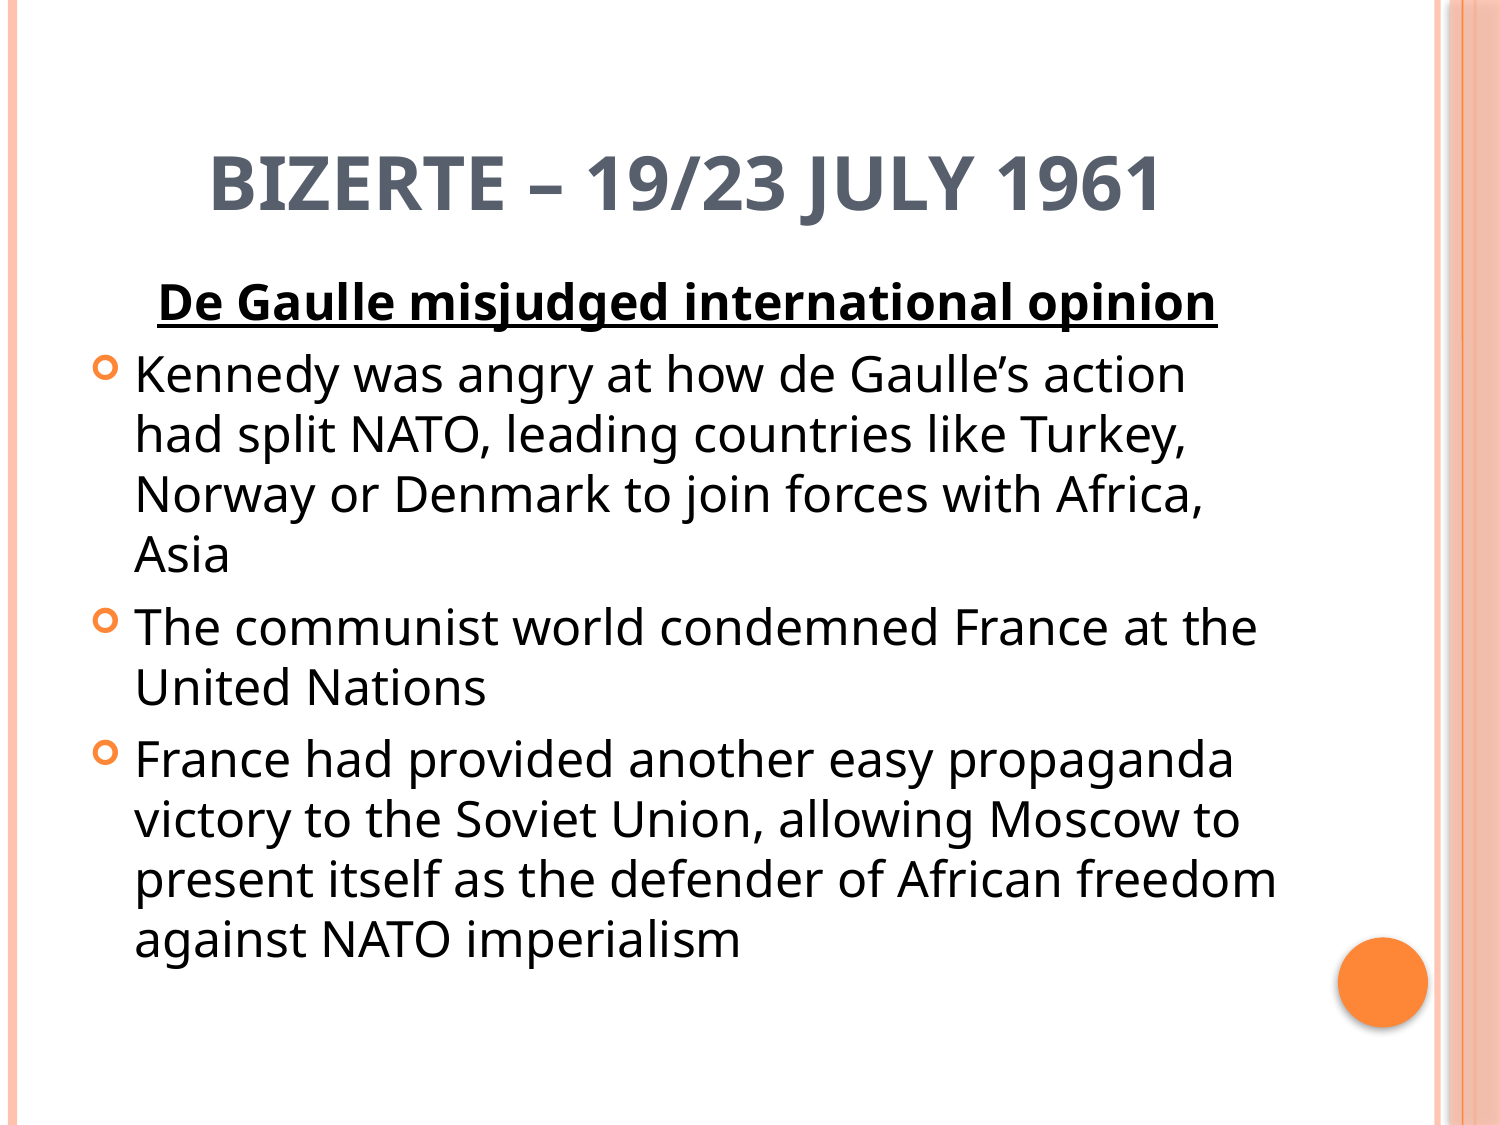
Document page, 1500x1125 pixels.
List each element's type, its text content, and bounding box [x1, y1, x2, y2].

list De Gaulle misjudged international opinion Kennedy was angry at how de Gaulle’s action had split NATO, leading countries like Turkey, Norway or Denmark to join forces with Africa, Asia The communist world condemned France at the United Nations France had provided another easy propaganda victory to the Soviet Union, allowing Moscow to present itself as the defender of African freedom against NATO imperialism [75, 262, 1300, 1062]
title BIZERTE – 19/23 JULY 1961 [75, 45, 1300, 233]
